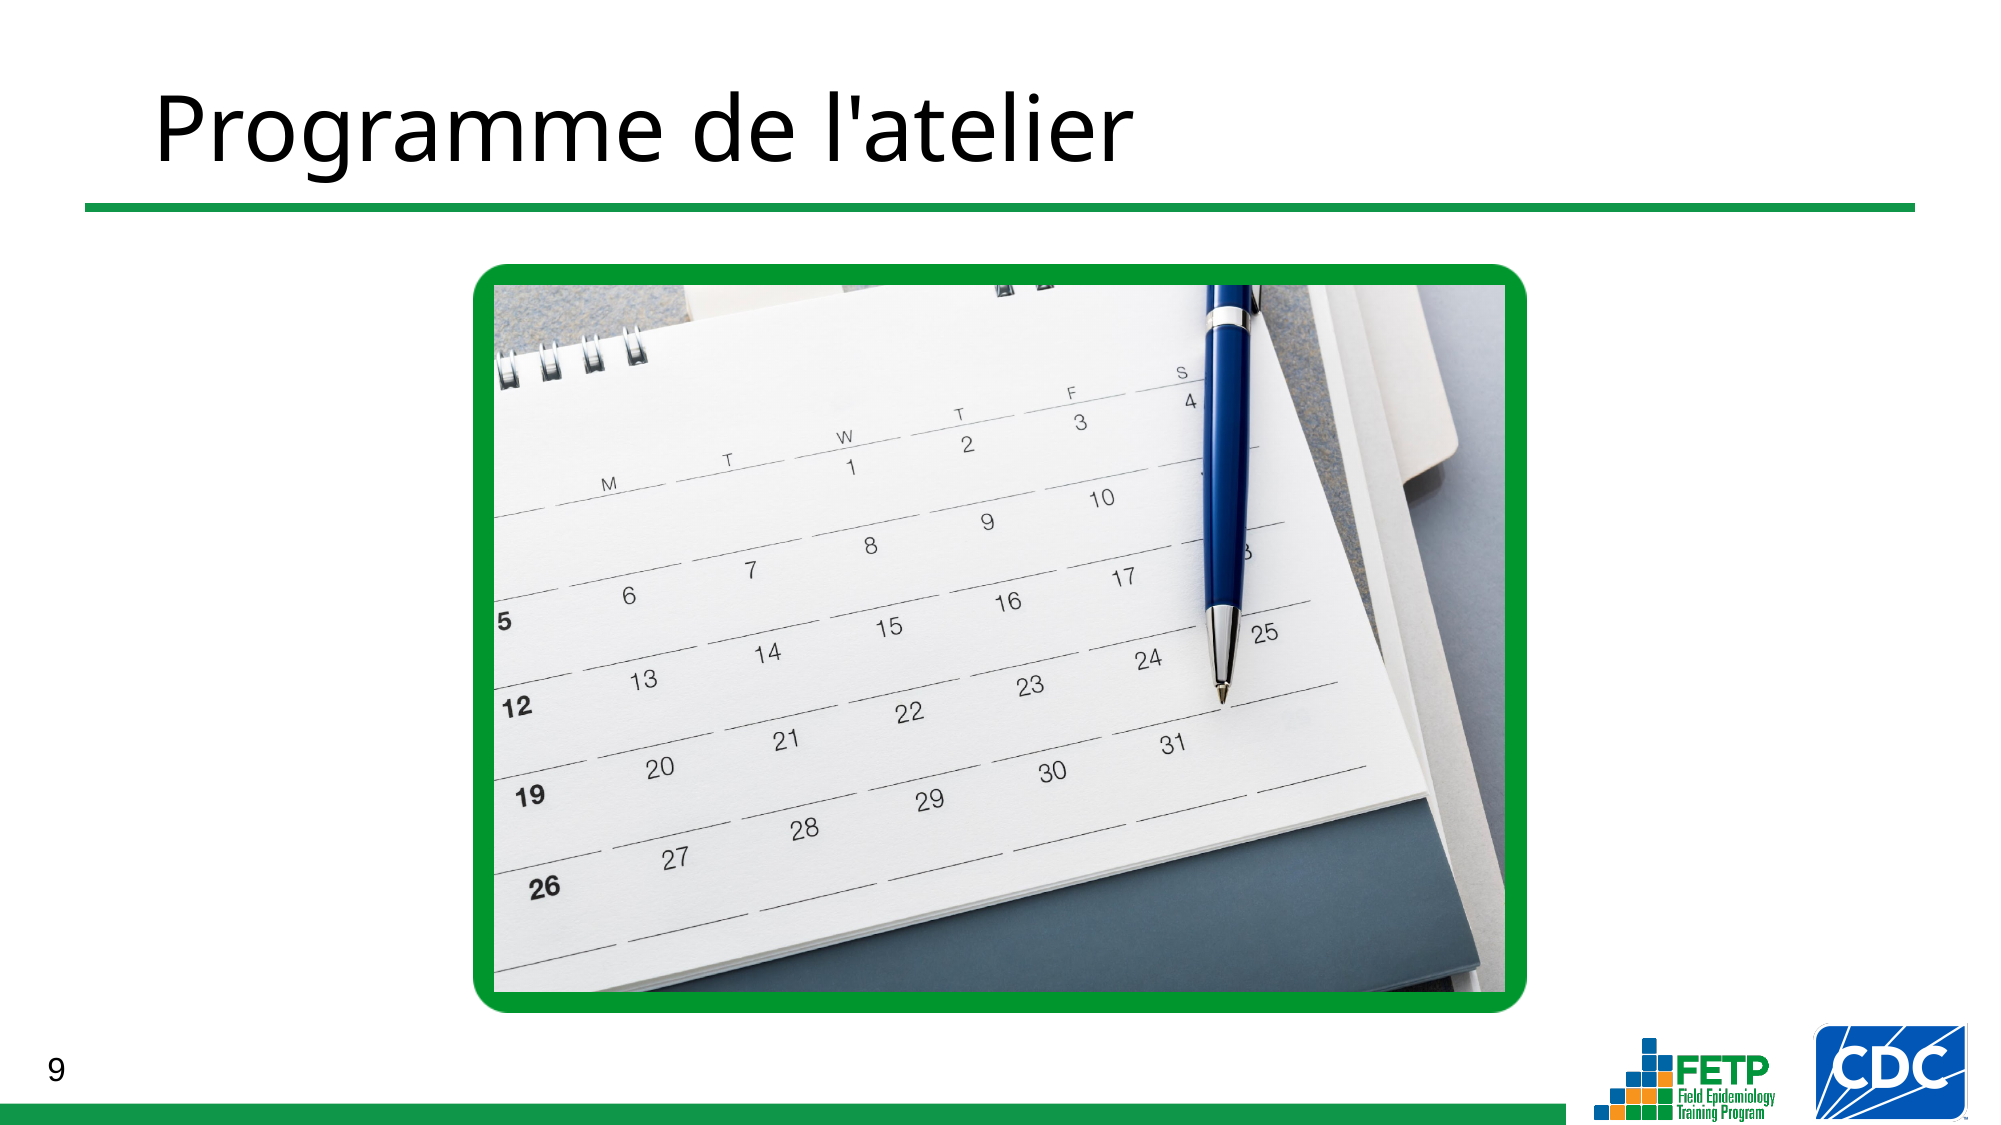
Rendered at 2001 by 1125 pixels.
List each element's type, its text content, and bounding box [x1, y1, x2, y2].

title Programme de l'atelier [137, 75, 1863, 207]
picture [1594, 1038, 1775, 1122]
picture [1813, 1023, 1968, 1122]
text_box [473, 264, 1527, 1013]
